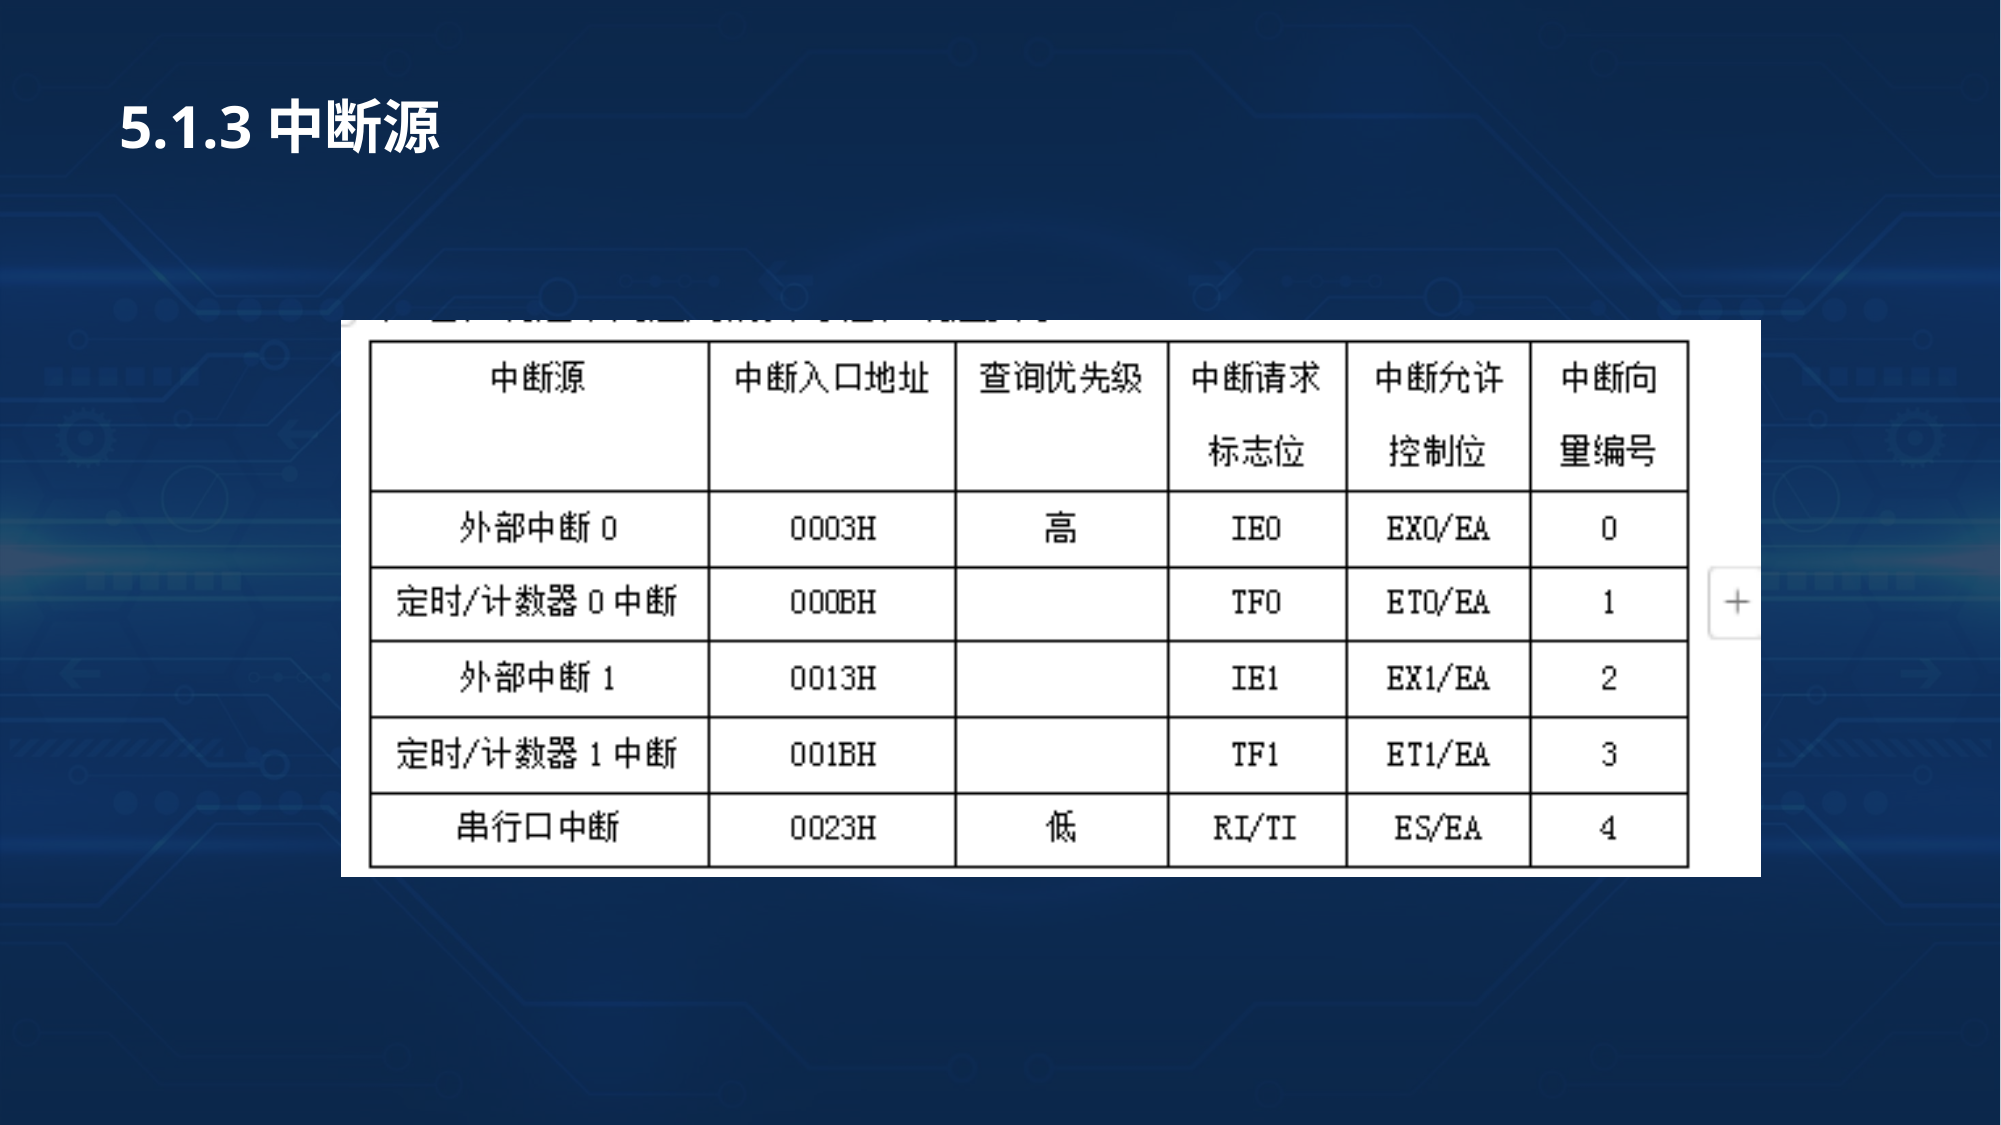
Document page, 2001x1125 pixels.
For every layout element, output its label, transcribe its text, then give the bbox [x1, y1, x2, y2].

picture [340, 320, 1762, 878]
text_box 5.1.3中断源 [104, 83, 939, 168]
